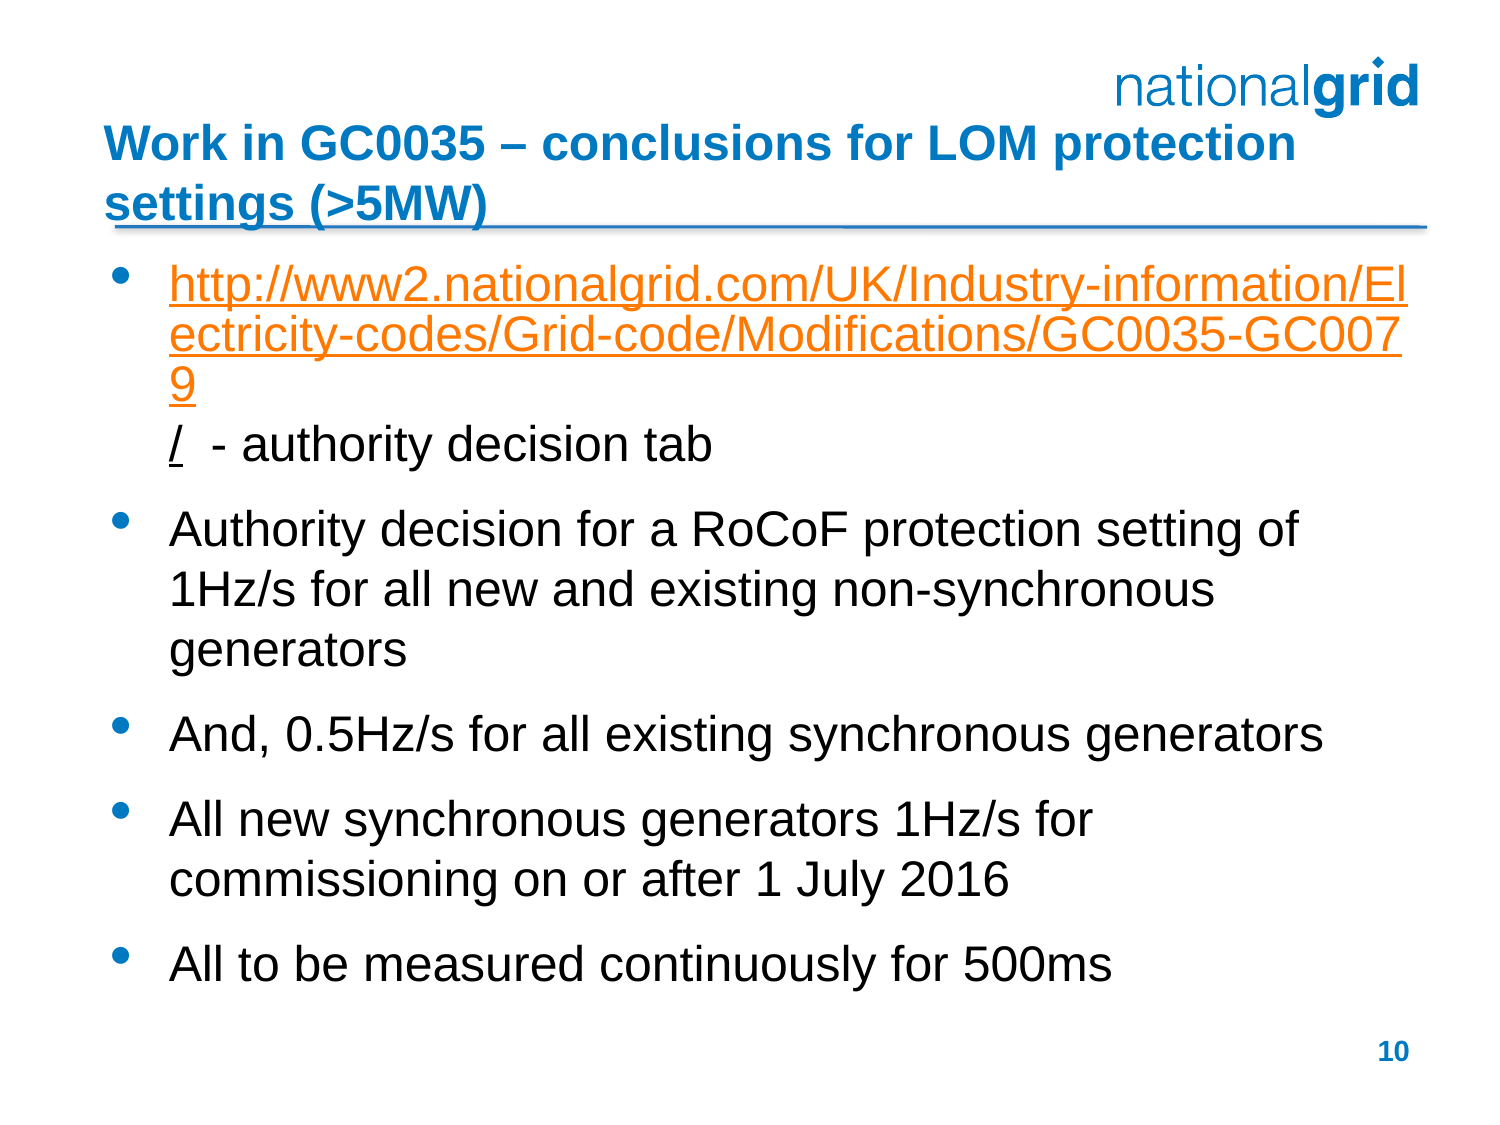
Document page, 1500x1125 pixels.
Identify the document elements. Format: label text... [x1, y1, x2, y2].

slide_number 10 [1074, 1024, 1425, 1103]
list http://www2.nationalgrid.com/UK/Industry-information/Electricity-codes/Grid-code/Modifications/GC0035-GC0079/ - authority decision tab Authority decision for a RoCoF protection setting of 1Hz/s for all new and existing non-synchronous generators And, 0.5Hz/s for all existing synchronous generators All new synchronous generators 1Hz/s for commissioning on or after 1 July 2016 All to be measured continuously for 500ms [97, 243, 1425, 1035]
title Work in GC0035 – conclusions for LOM protection settings (>5MW) [88, 101, 1417, 239]
